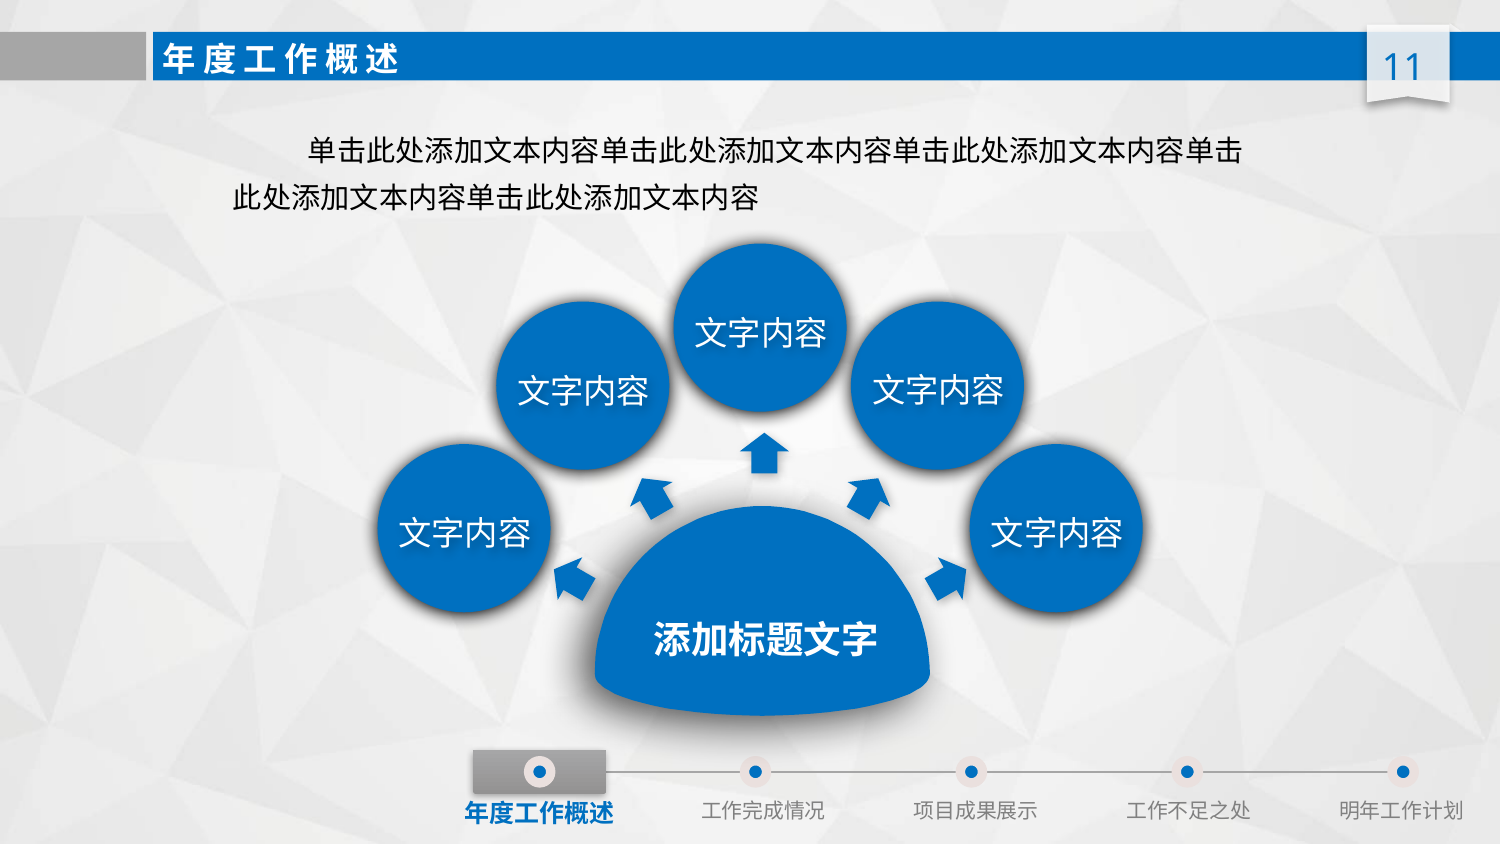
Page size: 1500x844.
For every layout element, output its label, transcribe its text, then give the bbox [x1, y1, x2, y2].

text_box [495, 301, 677, 517]
text_box 单击此处添加文本内容单击此处添加文本内容单击此处添加文本内容单击此处添加文本内容单击此处添加文本内容 [221, 114, 1258, 221]
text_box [928, 443, 1143, 613]
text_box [673, 243, 847, 474]
picture [0, 81, 1500, 844]
text_box 年 度 工 作 概 述 [147, 31, 491, 86]
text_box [843, 301, 1025, 517]
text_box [377, 443, 592, 613]
picture [0, 0, 1500, 31]
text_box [594, 505, 931, 717]
